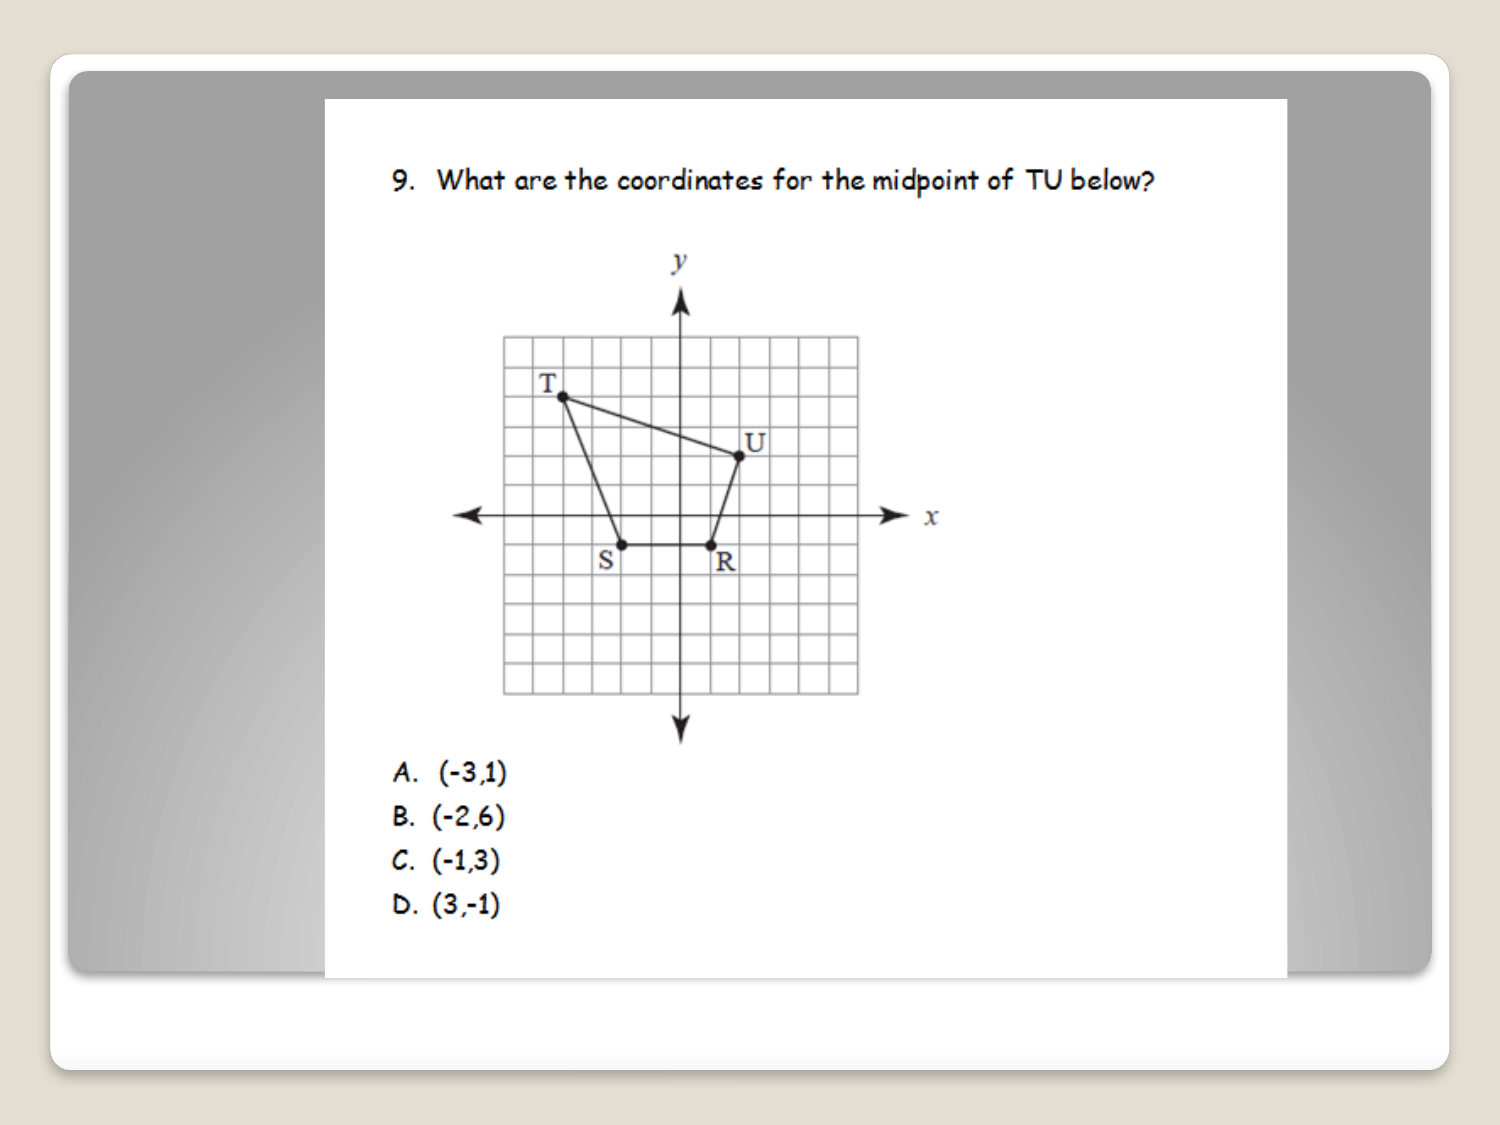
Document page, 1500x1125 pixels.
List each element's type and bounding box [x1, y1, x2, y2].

list [324, 99, 1288, 978]
